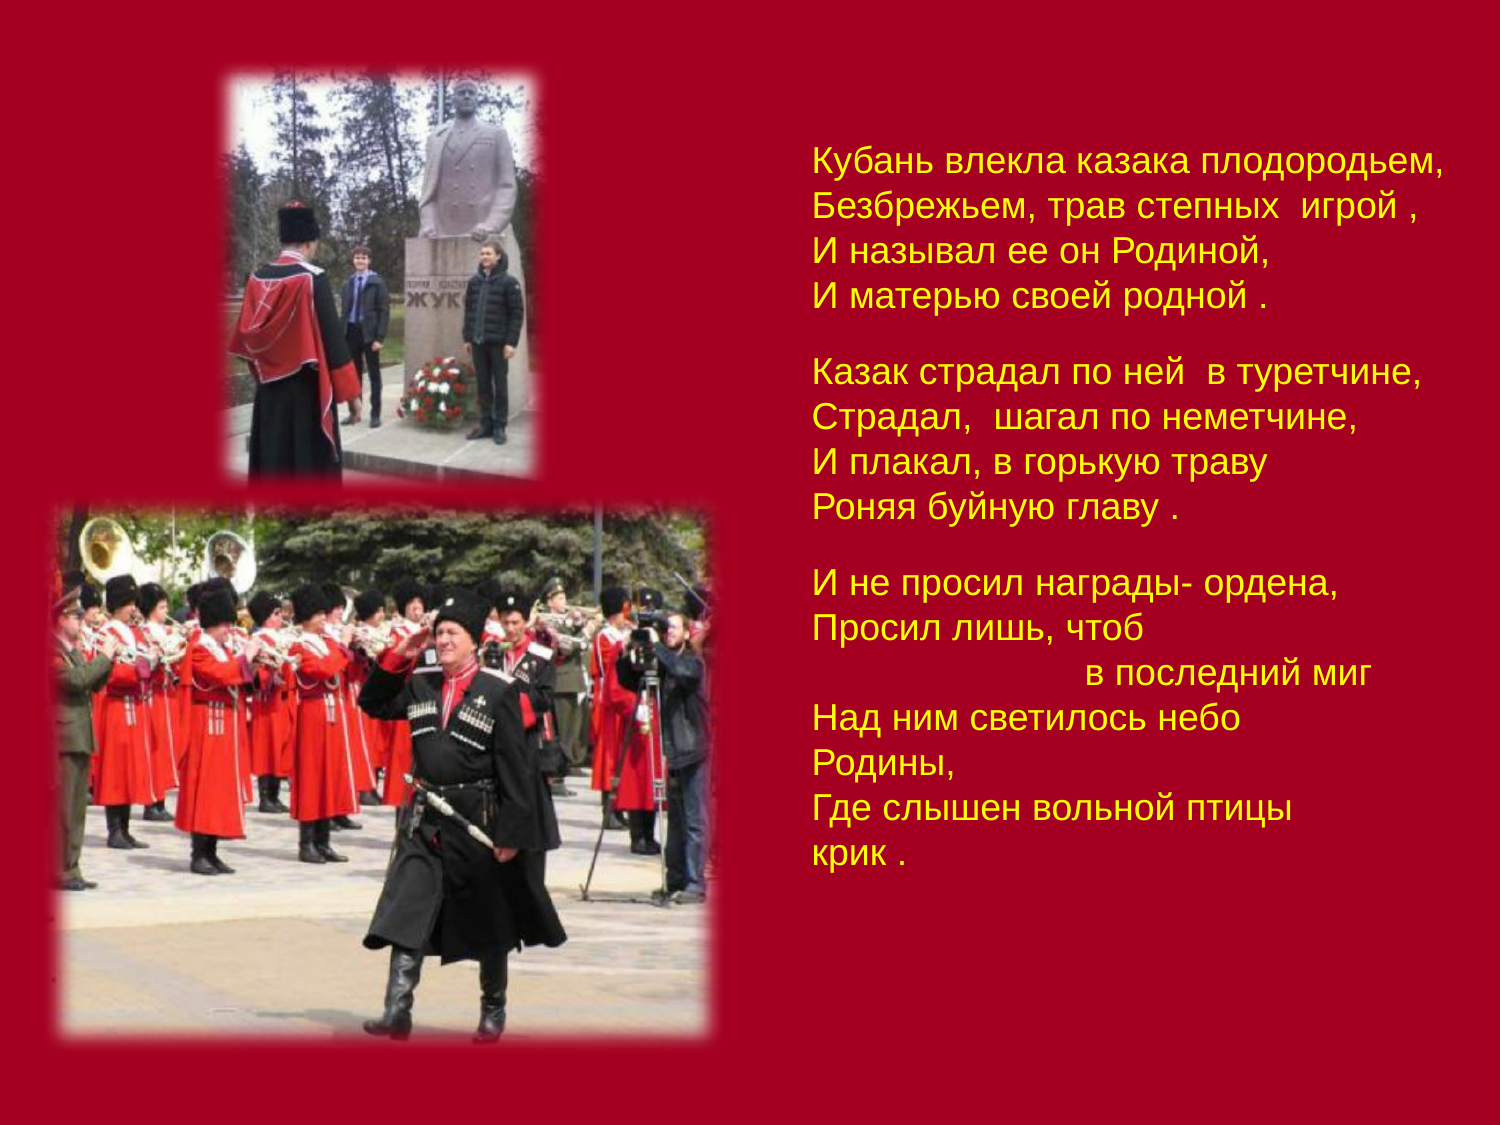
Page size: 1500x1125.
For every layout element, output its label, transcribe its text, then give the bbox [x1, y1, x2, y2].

text_box Кубань влекла казака плодородьем, Безбрежьем, трав степных игрой , И называл ее он Родиной, И матерью своей родной . [796, 128, 1500, 324]
text_box Казак страдал по ней в туретчине, Страдал, шагал по неметчине, И плакал, в горькую траву Роняя буйную главу . [796, 339, 1471, 535]
text_box И не просил награды- ордена, Просил лишь, чтоб в последний миг Над ним светилось небо Родины, Где слышен вольной птицы крик . [796, 550, 1388, 881]
picture [41, 58, 726, 1055]
